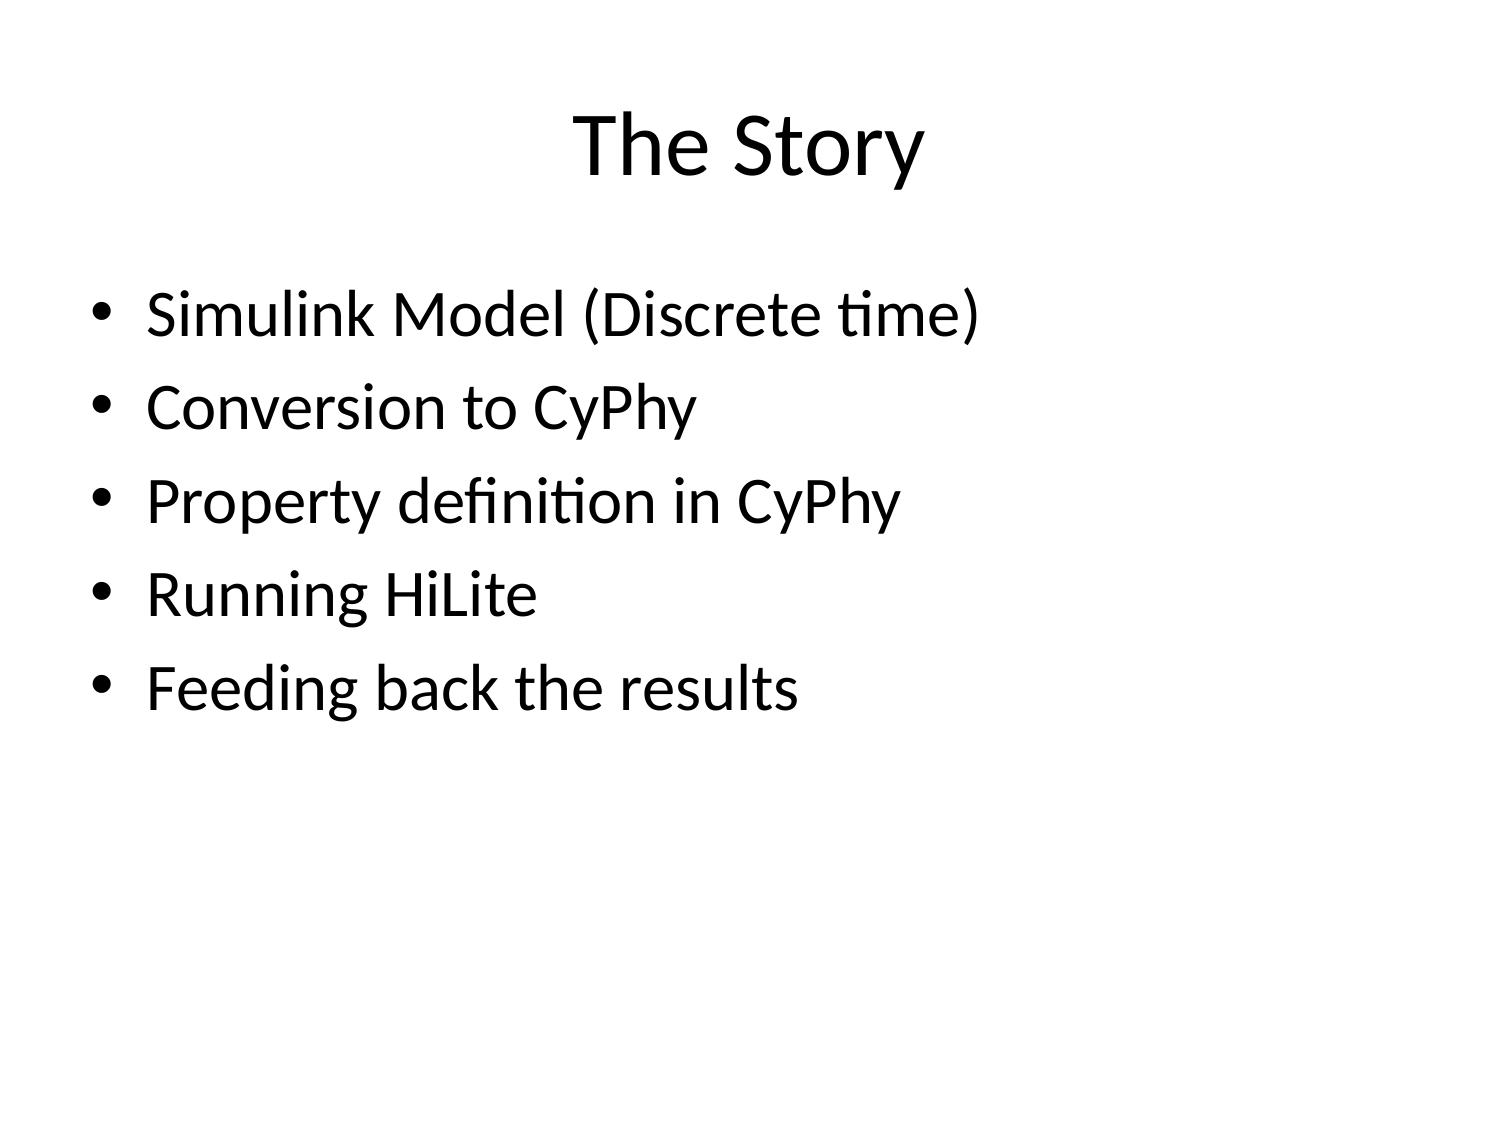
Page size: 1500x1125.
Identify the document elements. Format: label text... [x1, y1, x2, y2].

title The Story [75, 45, 1425, 233]
list Simulink Model (Discrete time) Conversion to CyPhy Property definition in CyPhy Running HiLite Feeding back the results [75, 262, 1425, 1005]
